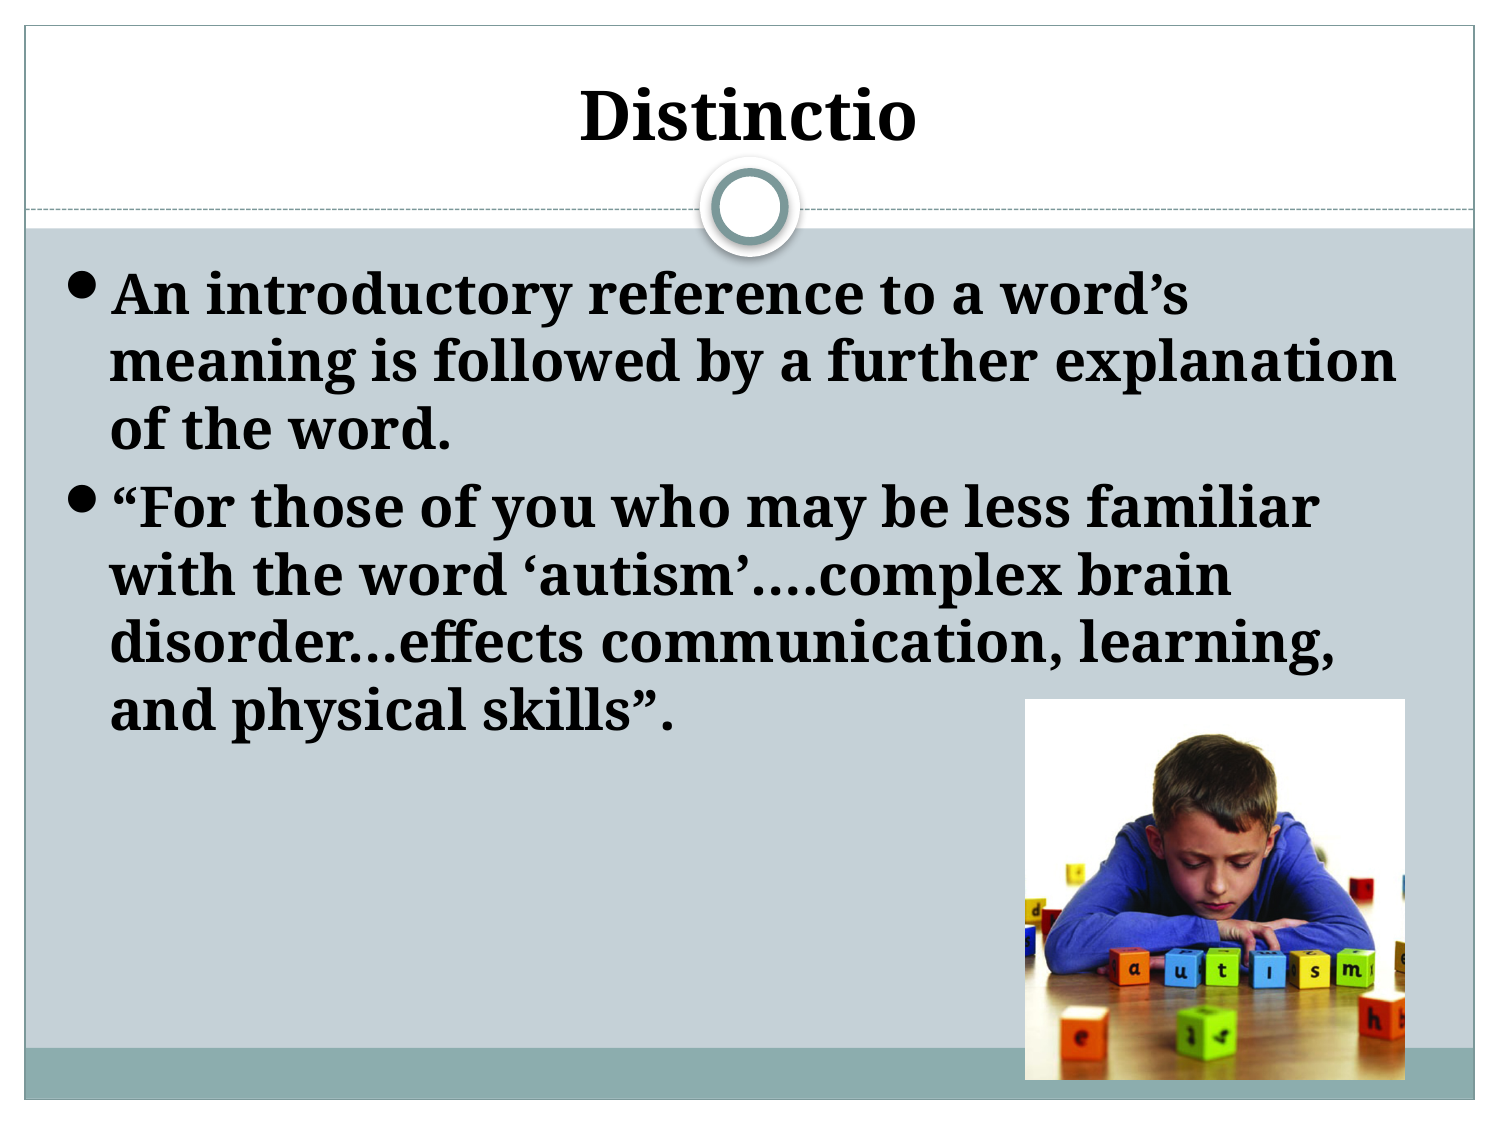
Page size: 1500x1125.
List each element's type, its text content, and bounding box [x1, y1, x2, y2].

picture [1024, 699, 1405, 1080]
title Distinctio [49, 37, 1450, 162]
list An introductory reference to a word’s meaning is followed by a further explanation of the word. “For those of you who may be less familiar with the word ‘autism’….complex brain disorder…effects communication, learning, and physical skills”. [49, 250, 1445, 1001]
